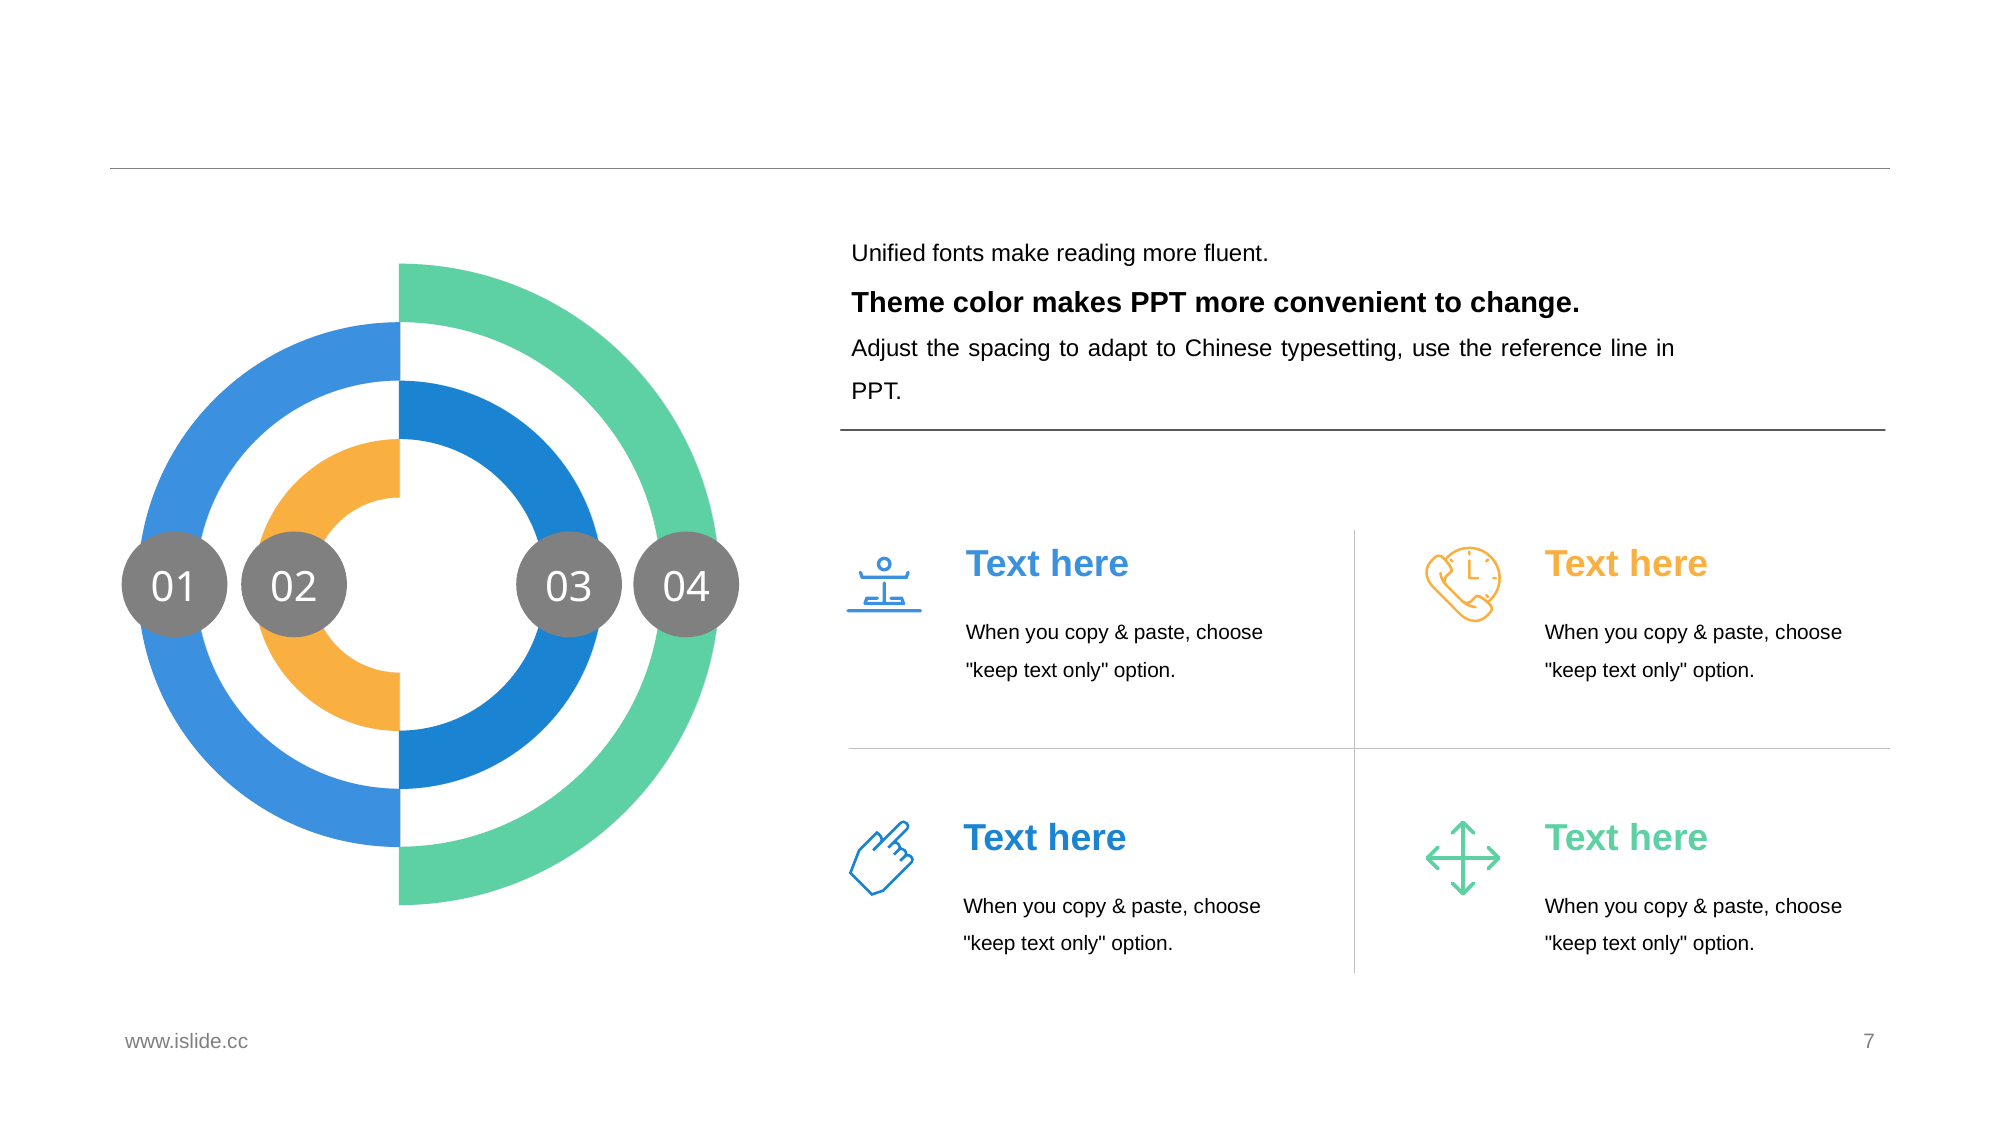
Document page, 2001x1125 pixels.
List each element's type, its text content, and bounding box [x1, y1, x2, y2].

text_box When you copy & paste, choose "keep text only" option. [948, 873, 1295, 965]
text_box Text here [951, 531, 1297, 600]
footer www.islide.cc [109, 1023, 790, 1058]
text_box 01 [121, 531, 228, 638]
text_box [876, 556, 892, 572]
text_box 04 [633, 531, 740, 638]
text_box [1425, 820, 1501, 896]
text_box Text here [1529, 531, 1876, 600]
text_box Text here [948, 805, 1295, 873]
text_box Unified fonts make reading more fluent. Theme color makes PPT more convenient to change. Adjust the spacing to adapt to Chinese typesetting, use the reference line in PPT. [836, 215, 1690, 416]
text_box When you copy & paste, choose "keep text only" option. [1529, 600, 1876, 691]
text_box [1425, 546, 1501, 623]
text_box [258, 624, 400, 731]
text_box [858, 570, 910, 579]
text_box 03 [516, 531, 622, 638]
text_box When you copy & paste, choose "keep text only" option. [1529, 873, 1876, 965]
text_box [398, 629, 717, 906]
text_box [848, 820, 914, 896]
text_box [846, 609, 923, 613]
text_box [140, 322, 401, 543]
text_box [140, 626, 401, 848]
text_box [398, 380, 599, 541]
text_box [398, 263, 717, 540]
text_box [398, 628, 599, 789]
text_box [259, 439, 400, 543]
text_box When you copy & paste, choose "keep text only" option. [951, 600, 1297, 691]
text_box [863, 581, 906, 606]
text_box Text here [1529, 805, 1876, 873]
slide_number 7 [1412, 1023, 1890, 1058]
text_box 02 [241, 531, 347, 638]
